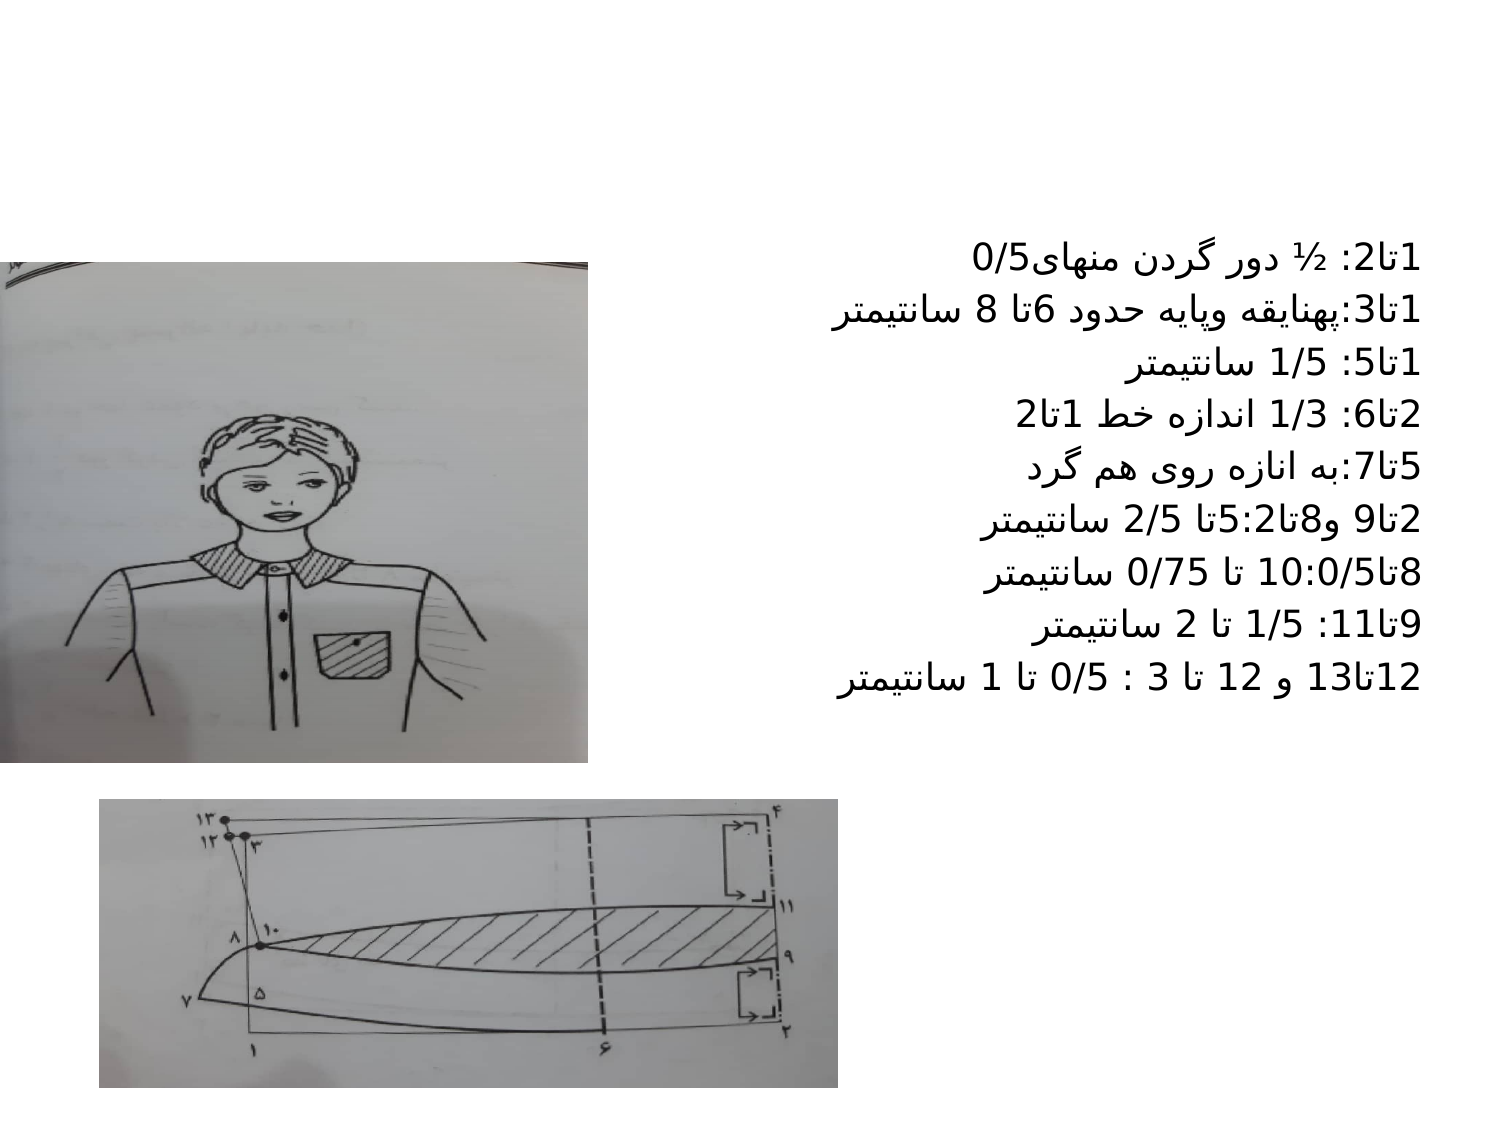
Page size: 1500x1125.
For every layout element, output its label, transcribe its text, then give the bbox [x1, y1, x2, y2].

subtitle 1تا2: ½ دور گردن منهای0/5 1تا3:پهنایقه وپایه حدود 6تا 8 سانتیمتر 1تا5: 1/5 سانتیمتر 2تا6: 1/3 اندازه خط 1تا2 5تا7:به انازه روی هم گرد 2تا9 و8تا5:2تا 2/5 سانتیمتر 8تا10:0/5 تا 0/75 سانتیمتر 9تا11: 1/5 تا 2 سانتیمتر 12تا13 و 12 تا 3 : 0/5 تا 1 سانتیمتر [75, 224, 1438, 1063]
picture [0, 262, 588, 763]
picture [99, 799, 838, 1088]
